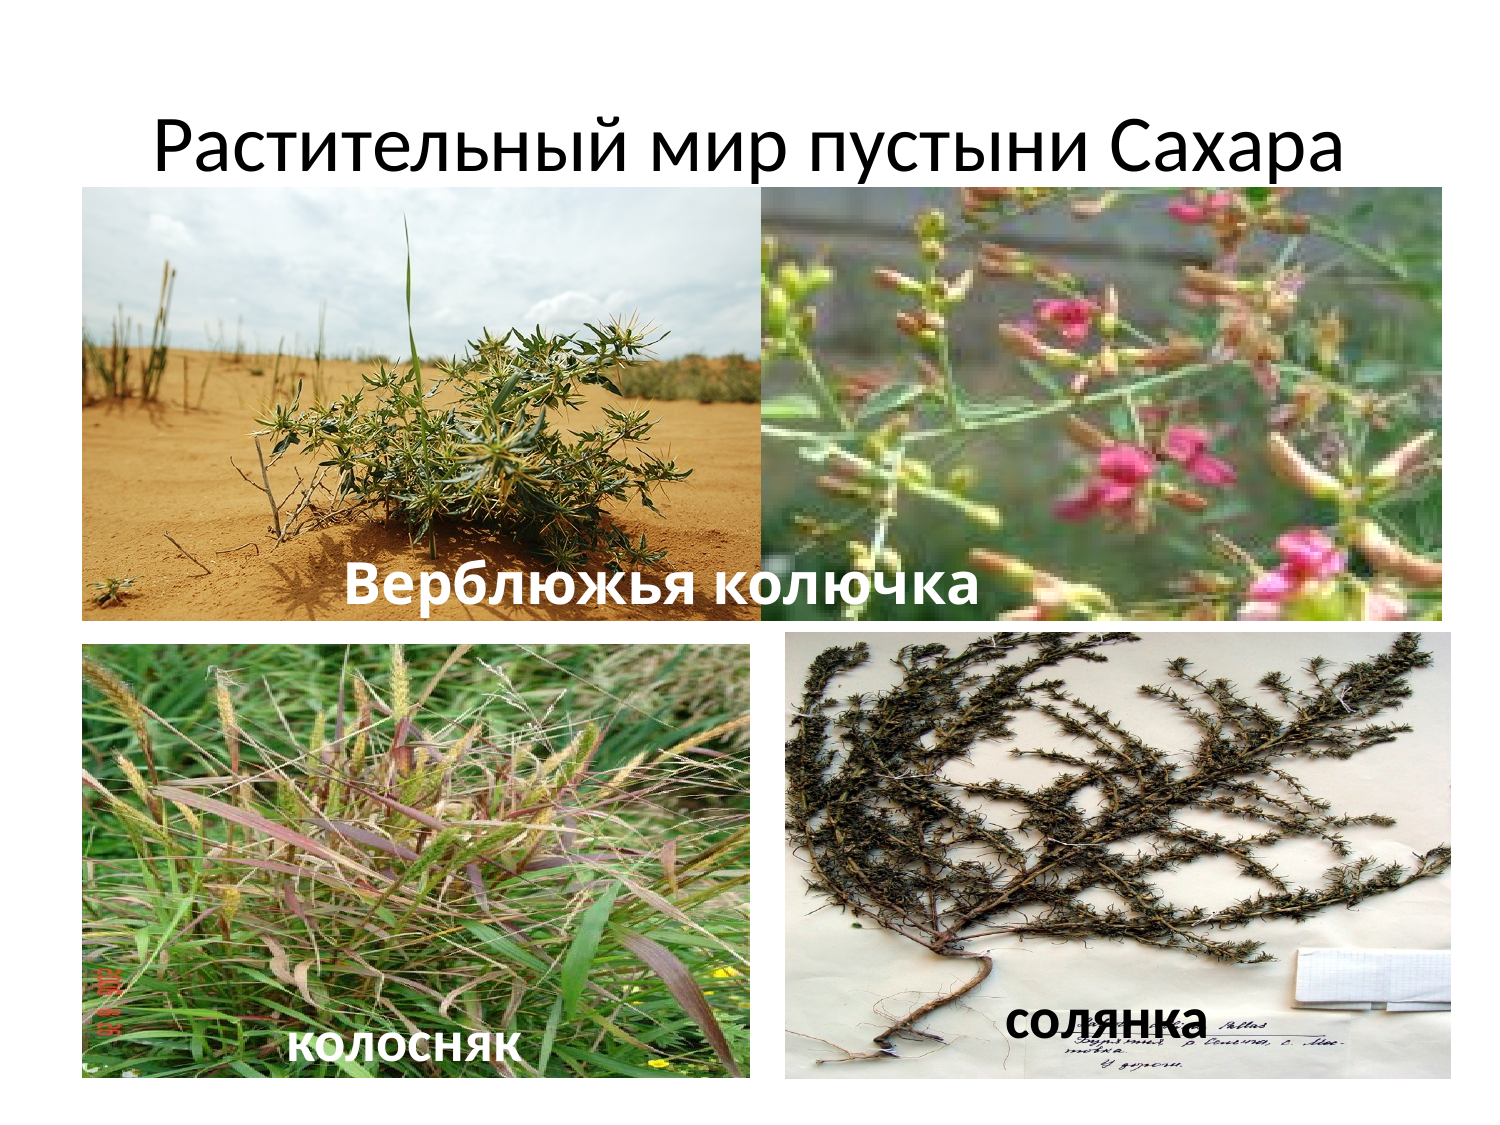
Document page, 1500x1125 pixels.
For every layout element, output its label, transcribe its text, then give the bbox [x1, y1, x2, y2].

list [81, 187, 759, 622]
picture [81, 644, 751, 1079]
title Растительный мир пустыни Сахара [75, 45, 1425, 233]
picture [784, 632, 1451, 1079]
picture [761, 187, 1442, 622]
